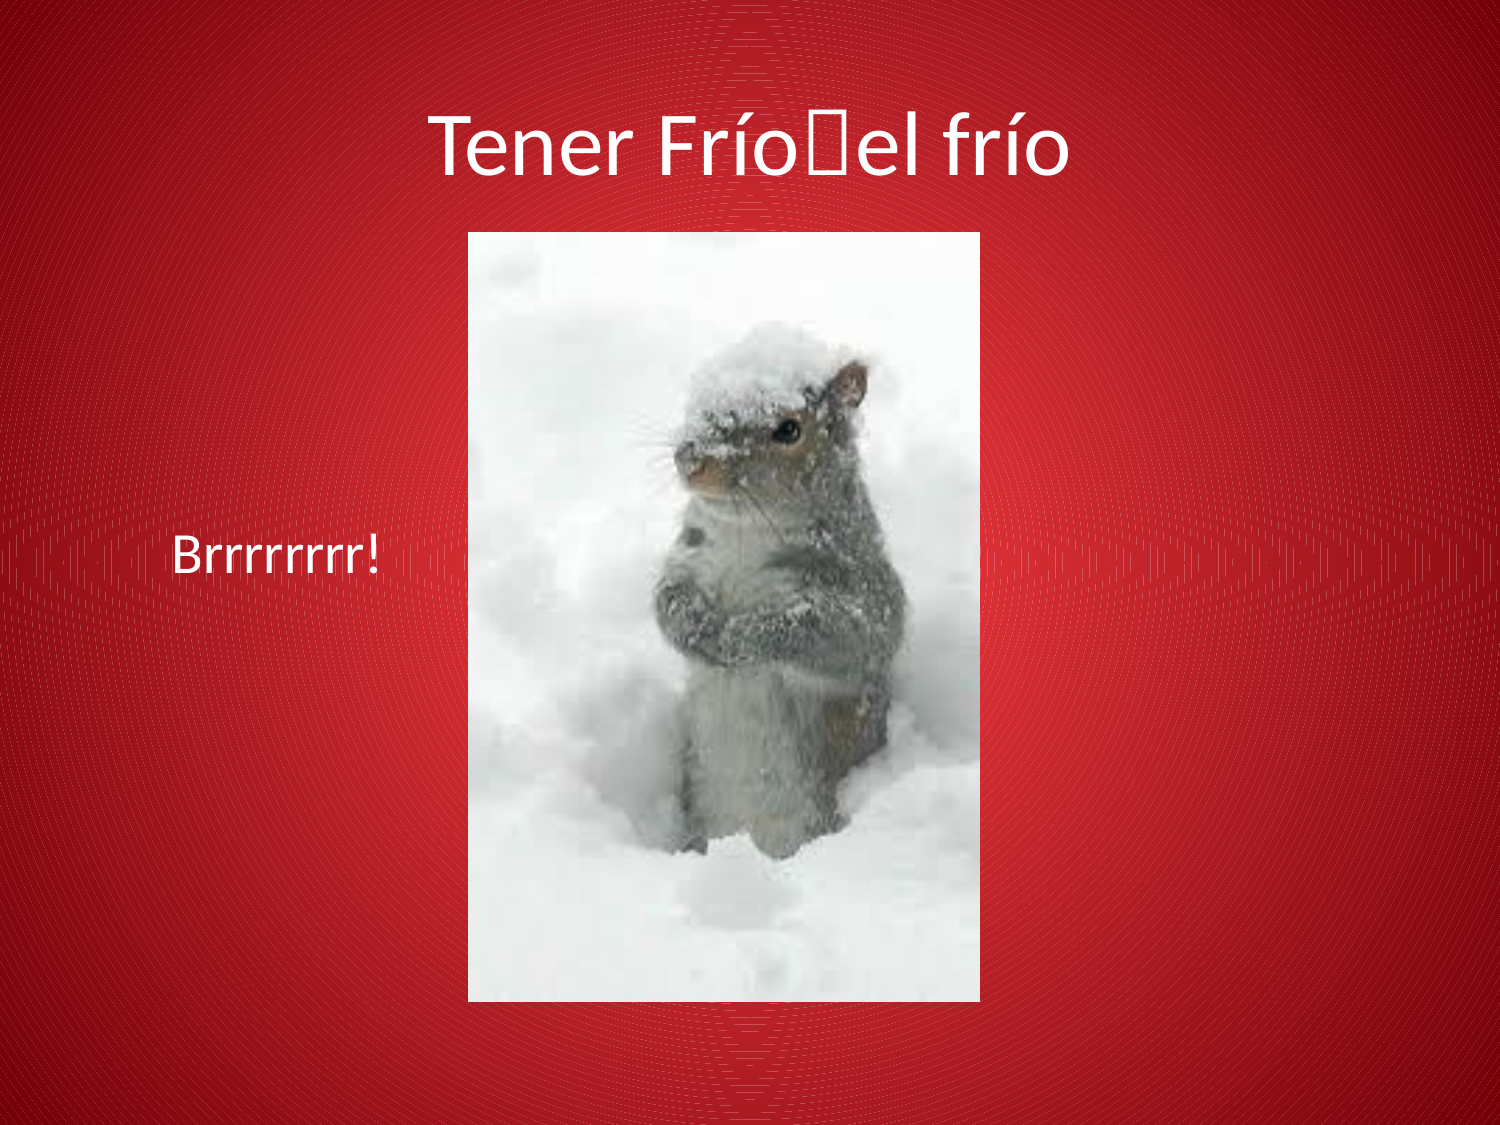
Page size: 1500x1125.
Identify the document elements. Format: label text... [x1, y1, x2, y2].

title Tener Fríoel frío [75, 45, 1425, 233]
picture [468, 232, 981, 1002]
text_box Brrrrrrrr! [156, 508, 400, 593]
